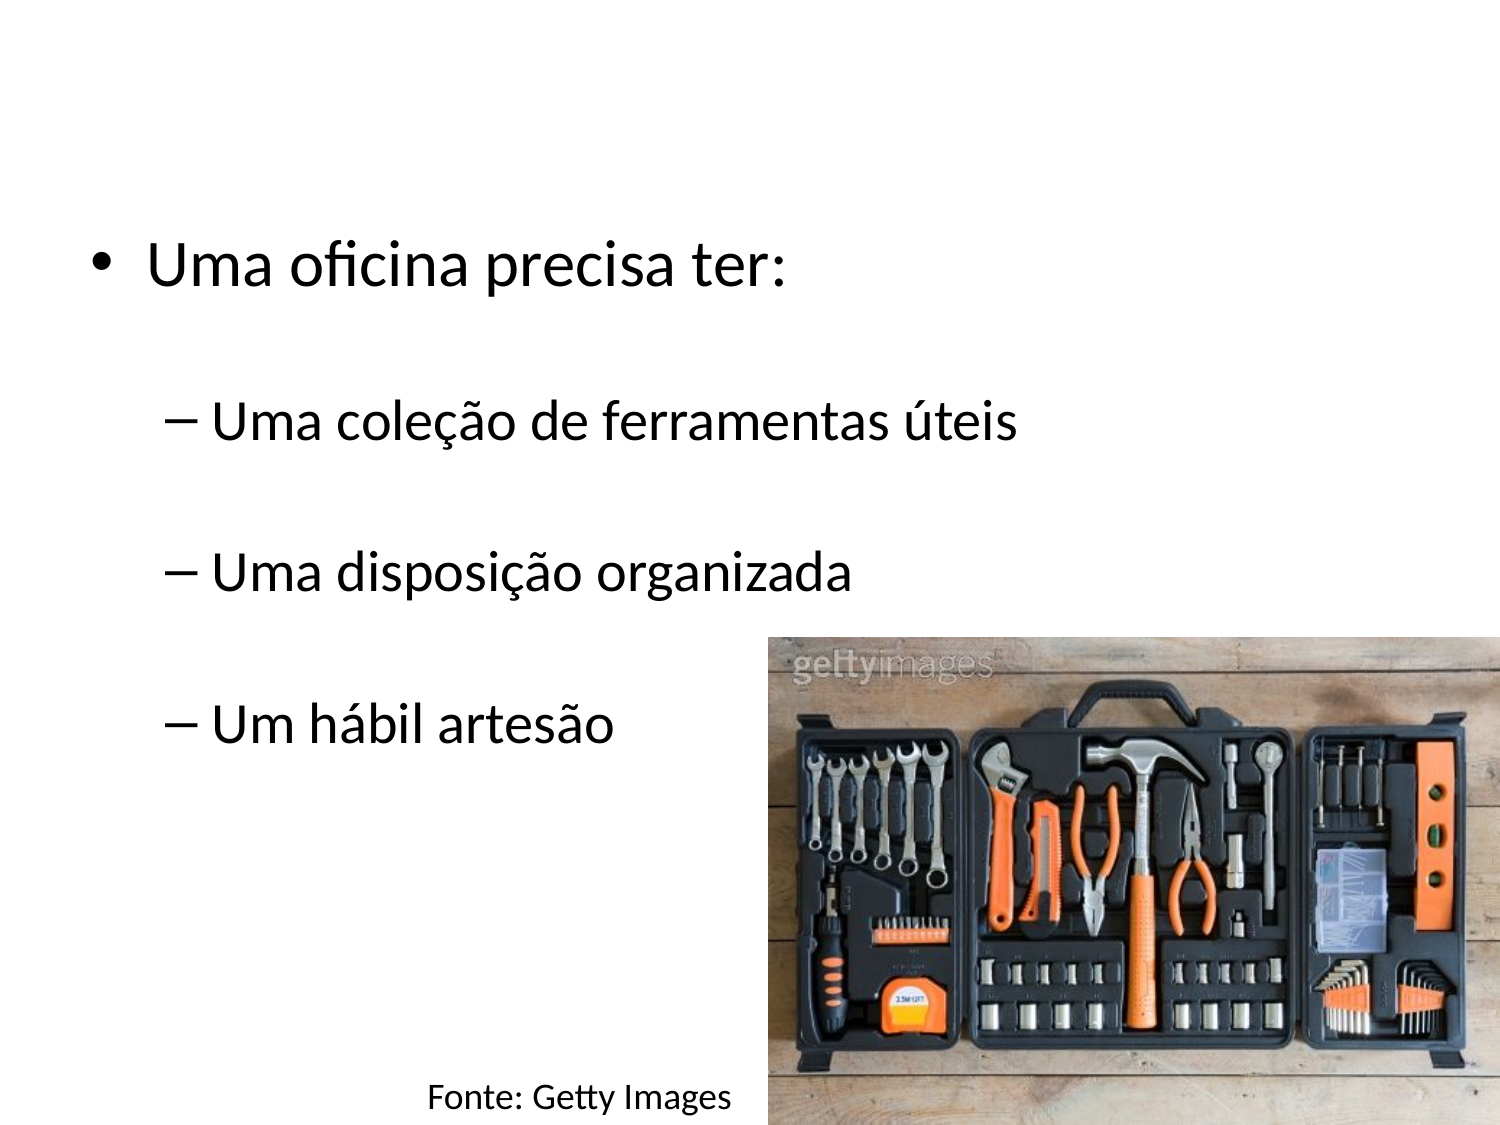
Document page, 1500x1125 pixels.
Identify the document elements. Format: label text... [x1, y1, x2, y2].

text_box Fonte: Getty Images [412, 1064, 763, 1125]
list Uma oficina precisa ter: Uma coleção de ferramentas úteis Uma disposição organizada Um hábil artesão [75, 212, 1463, 1005]
picture [768, 637, 1500, 1125]
